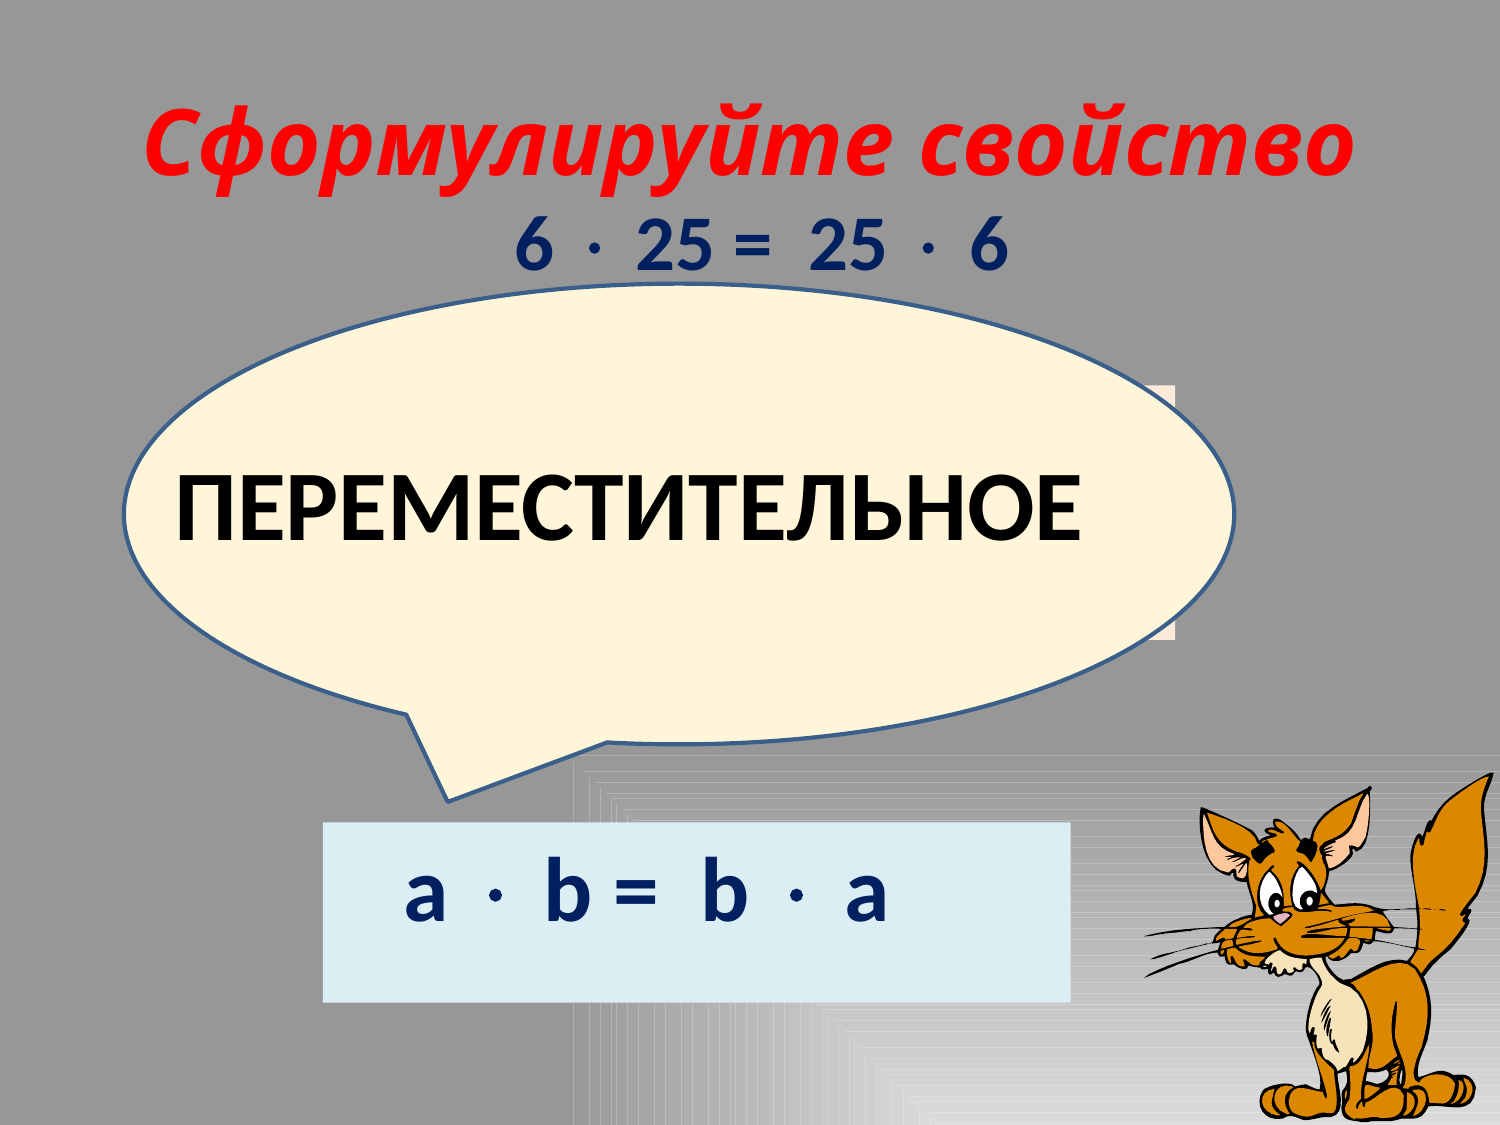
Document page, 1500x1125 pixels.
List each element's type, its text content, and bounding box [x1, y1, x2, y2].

list а  b = b  а [322, 822, 1071, 1003]
text_box 6  25 = 25  6 [442, 184, 1105, 363]
title Сформулируйте свойство [75, 45, 1425, 233]
picture [1143, 763, 1500, 1125]
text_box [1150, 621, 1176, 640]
text_box ПЕРЕМЕСТИТЕЛЬНОЕ [159, 433, 1176, 568]
text_box [121, 281, 1237, 804]
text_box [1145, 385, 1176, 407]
